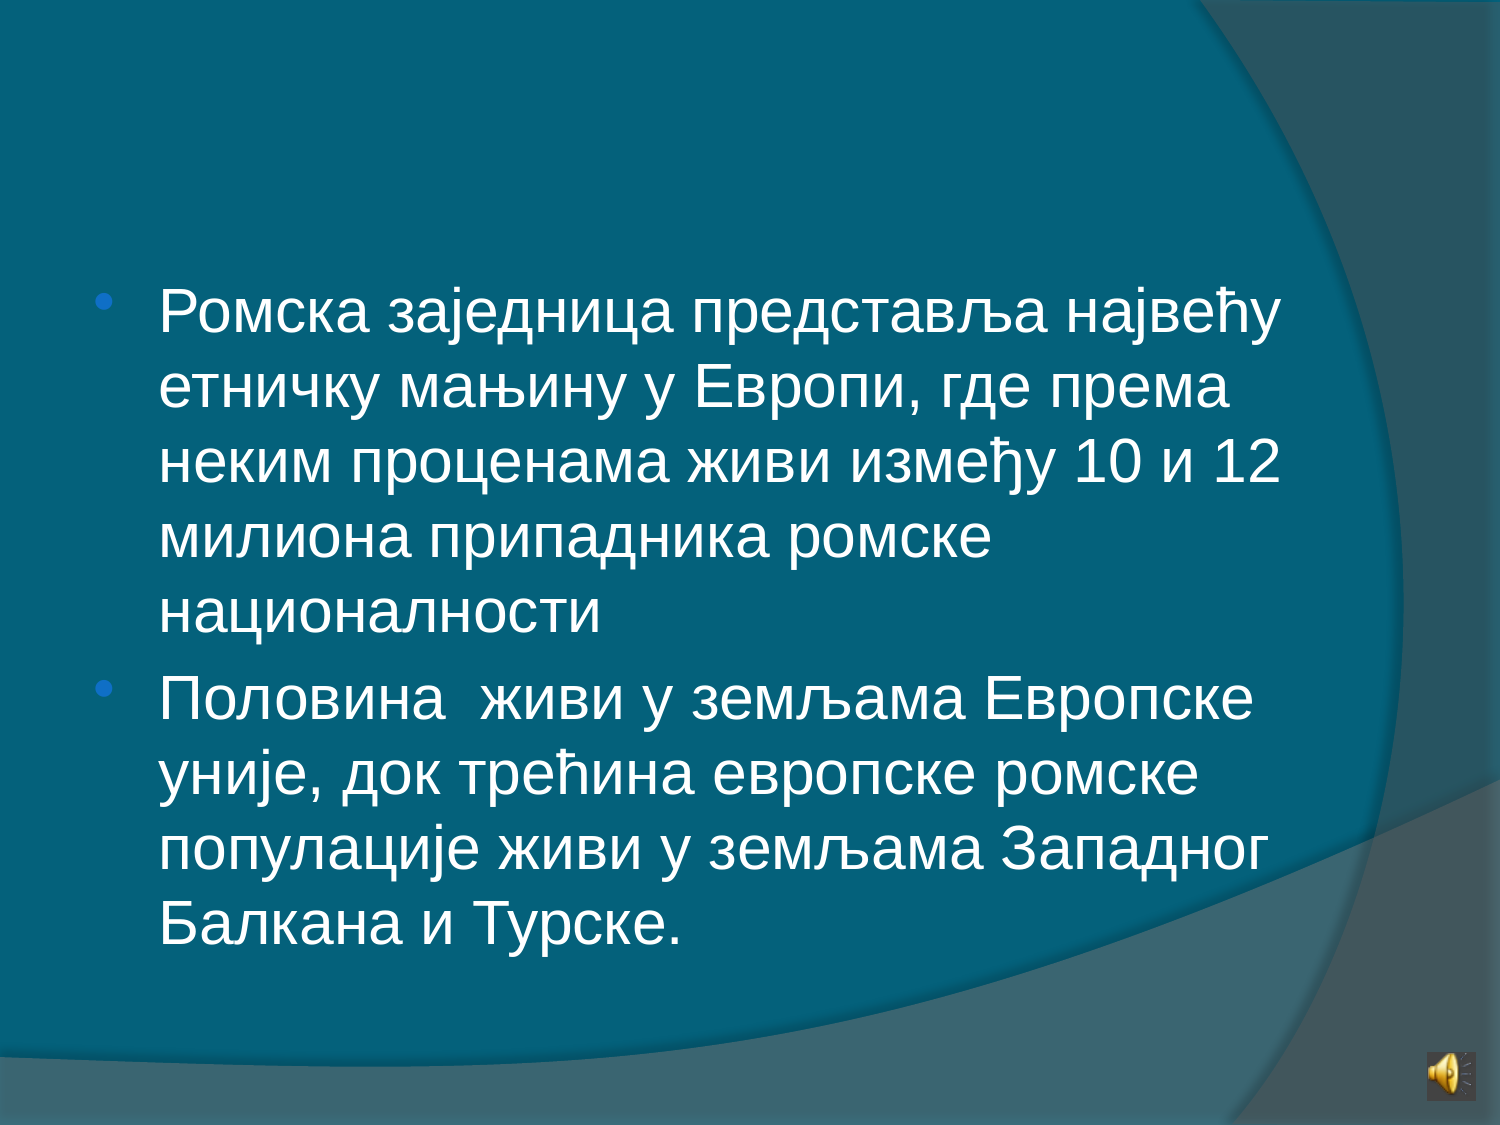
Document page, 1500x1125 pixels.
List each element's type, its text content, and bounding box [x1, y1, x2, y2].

list Ромска заједница представља највећу етничку мањину у Европи, где према неким проценама живи између 10 и 12 милиона припадника ромске националности Половина живи у земљама Европске уније, док трећина европске ромске популације живи у земљама Западног Балкана и Турске. [75, 262, 1300, 1005]
picture [1426, 1051, 1477, 1102]
